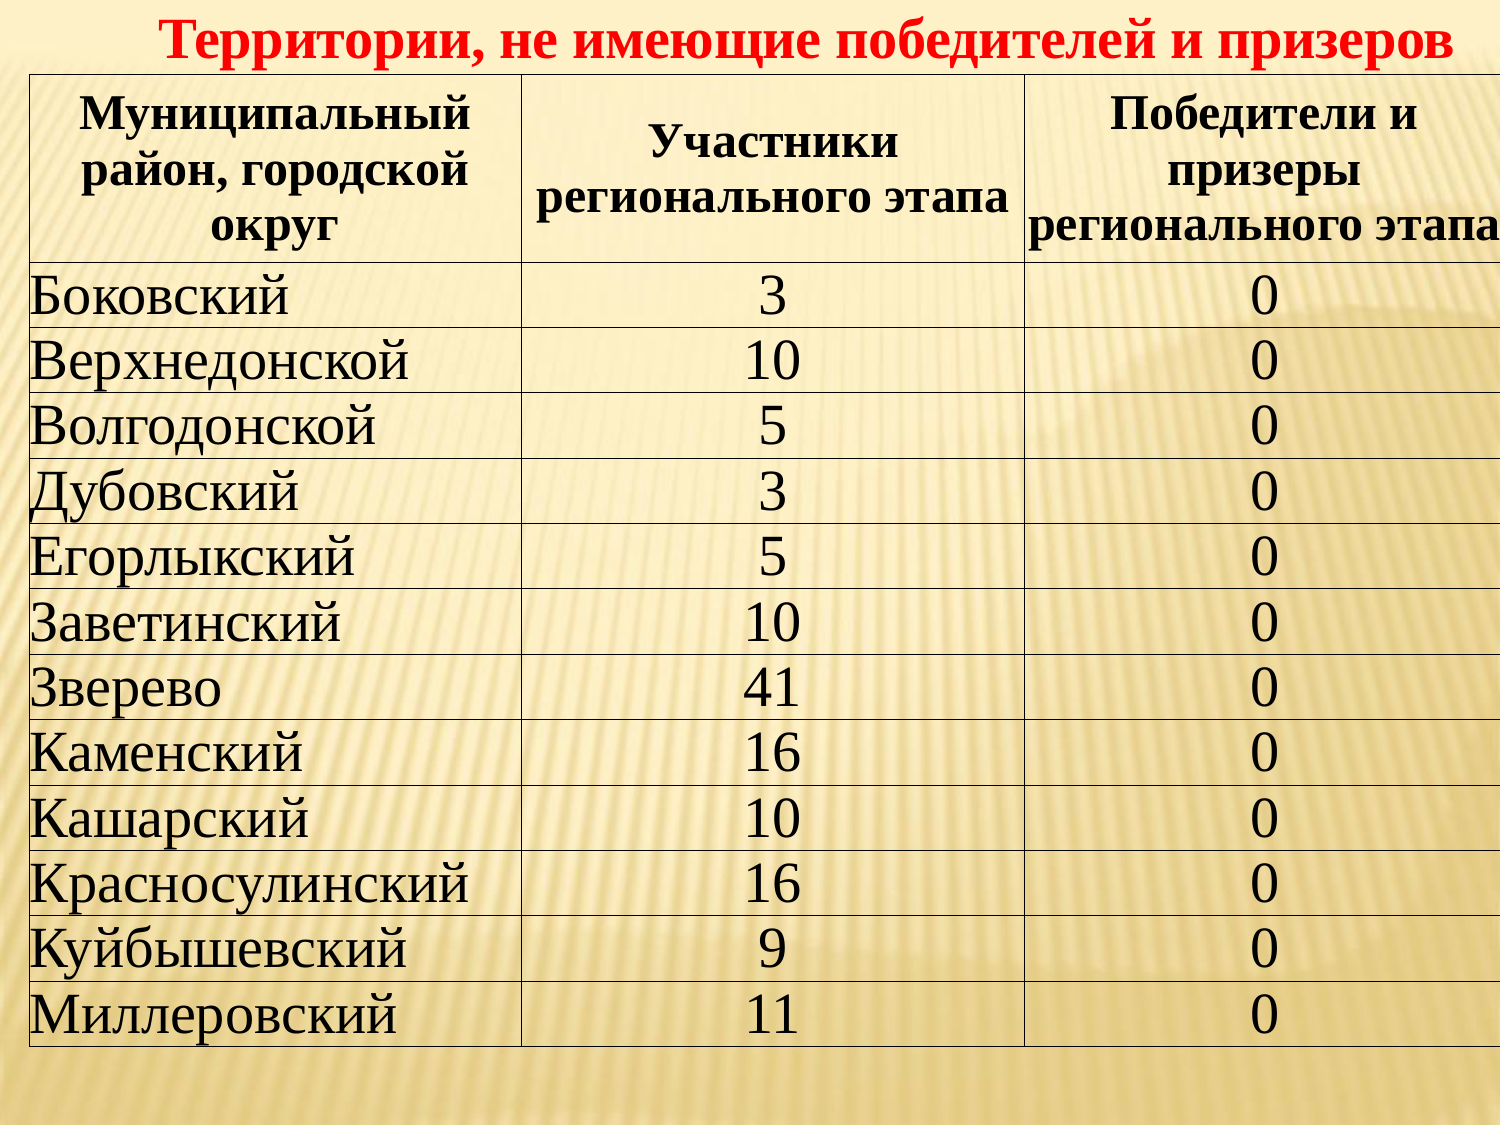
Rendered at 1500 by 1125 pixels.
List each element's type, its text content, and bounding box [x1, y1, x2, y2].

table_cell Кашарский [30, 786, 521, 850]
table_cell 11 [522, 982, 1024, 1046]
table_cell Дубовский [30, 459, 521, 523]
table_cell 0 [1025, 263, 1500, 327]
table_cell Каменский [30, 720, 521, 785]
table_cell Волгодонской [30, 393, 521, 458]
table_header Муниципальный район, городской округ [30, 75, 521, 262]
table_cell 3 [522, 263, 1024, 327]
table_cell 0 [1025, 524, 1500, 588]
table_cell 0 [1025, 851, 1500, 915]
picture [0, 0, 1500, 1125]
table_cell 3 [522, 459, 1024, 523]
table_cell 5 [522, 393, 1024, 458]
table_cell 10 [522, 328, 1024, 392]
table_cell 10 [522, 589, 1024, 654]
table_cell Куйбышевский [30, 916, 521, 981]
table_cell 0 [1025, 328, 1500, 392]
table_cell 0 [1025, 393, 1500, 458]
table_cell 10 [522, 786, 1024, 850]
table_cell Миллеровский [30, 982, 521, 1046]
table_cell Верхнедонской [30, 328, 521, 392]
table_cell Боковский [30, 263, 521, 327]
table_cell 0 [1025, 589, 1500, 654]
table_cell Зверево [30, 655, 521, 719]
text_box Территории, не имеющие победителей и призеров [125, 0, 1500, 71]
table_cell 16 [522, 720, 1024, 785]
table_header Победители и призеры регионального этапа [1025, 75, 1500, 262]
table_header Участники регионального этапа [522, 75, 1024, 262]
table_cell Егорлыкский [30, 524, 521, 588]
table_cell 9 [522, 916, 1024, 981]
table_cell 41 [522, 655, 1024, 719]
table_cell 16 [522, 851, 1024, 915]
table_cell Красносулинский [30, 851, 521, 915]
table_cell 0 [1025, 982, 1500, 1046]
table_cell 0 [1025, 916, 1500, 981]
table_cell Заветинский [30, 589, 521, 654]
table_cell 0 [1025, 655, 1500, 719]
table_cell 0 [1025, 720, 1500, 785]
table_cell 5 [522, 524, 1024, 588]
table_cell 0 [1025, 459, 1500, 523]
table_cell 0 [1025, 786, 1500, 850]
